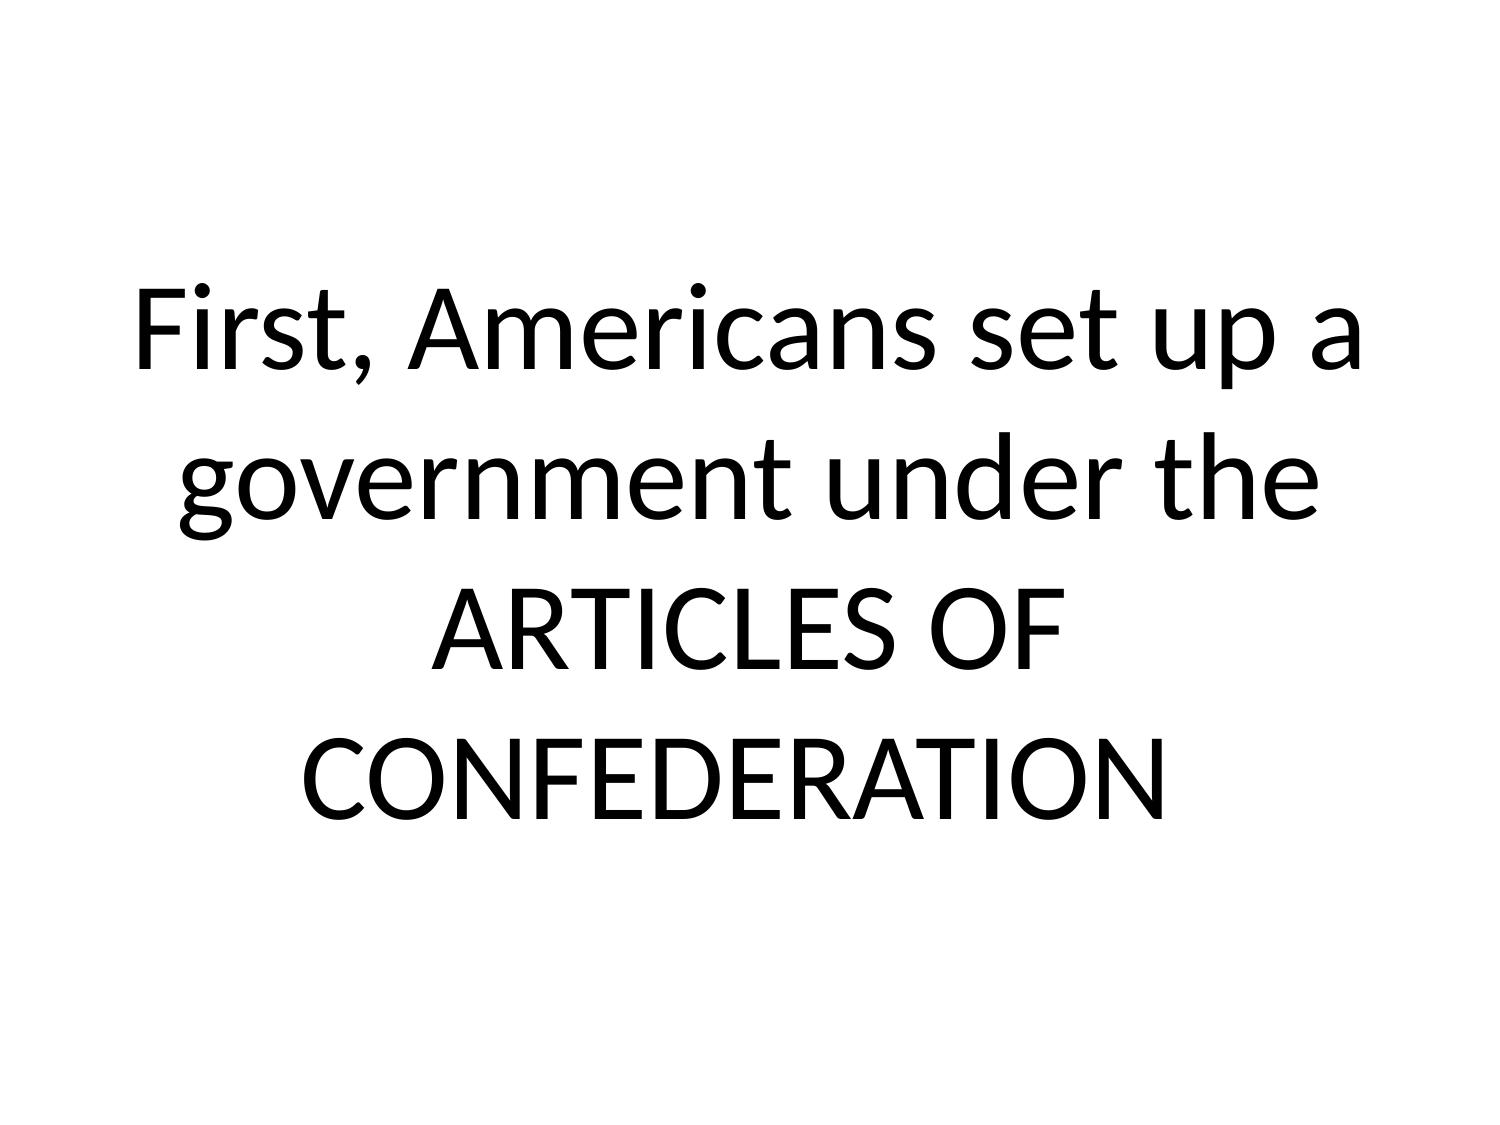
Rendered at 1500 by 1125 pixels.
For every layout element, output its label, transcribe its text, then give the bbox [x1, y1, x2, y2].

title First, Americans set up a government under the ARTICLES OF CONFEDERATION [75, 140, 1425, 949]
